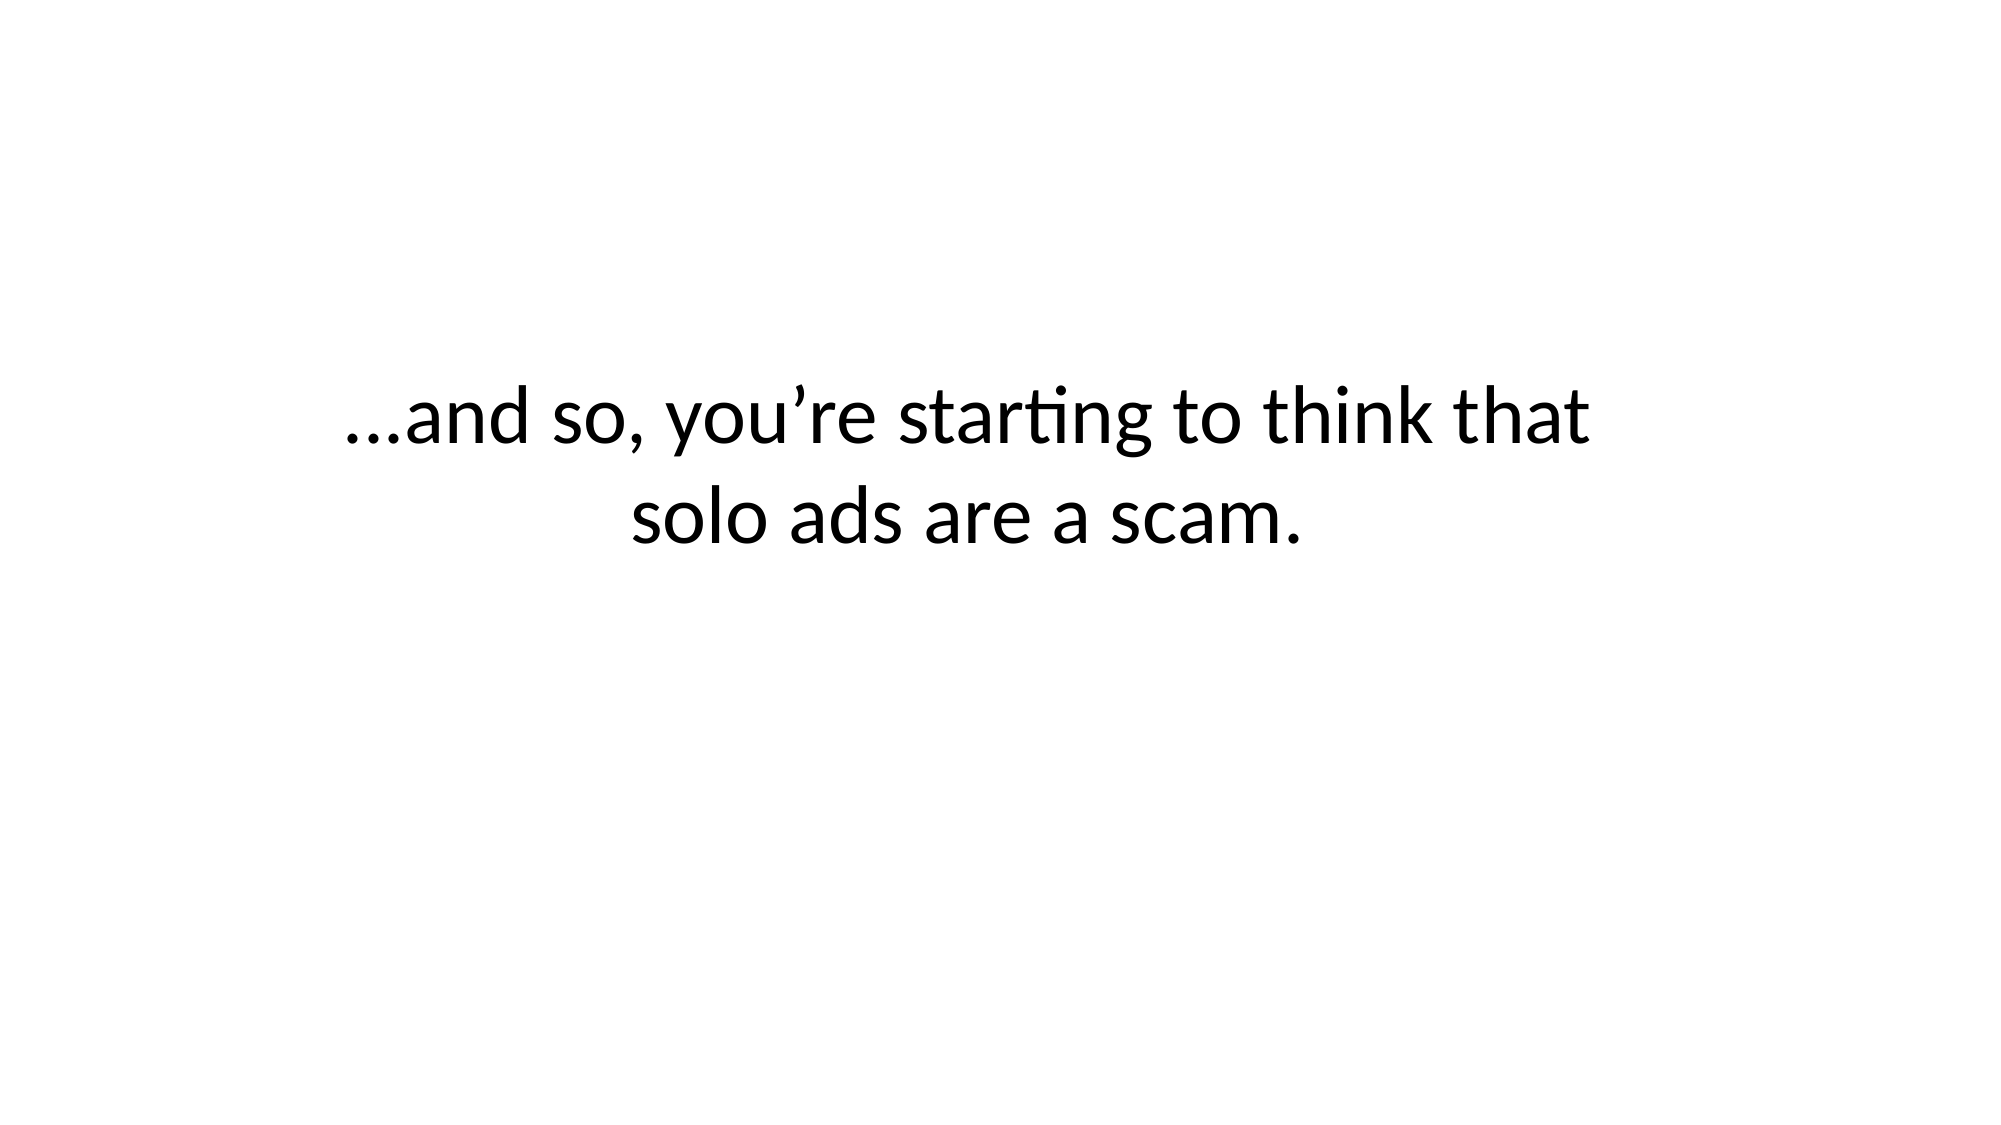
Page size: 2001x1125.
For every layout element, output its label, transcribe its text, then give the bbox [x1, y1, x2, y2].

text_box ...and so, you’re starting to think that solo ads are a scam. [261, 352, 1674, 568]
